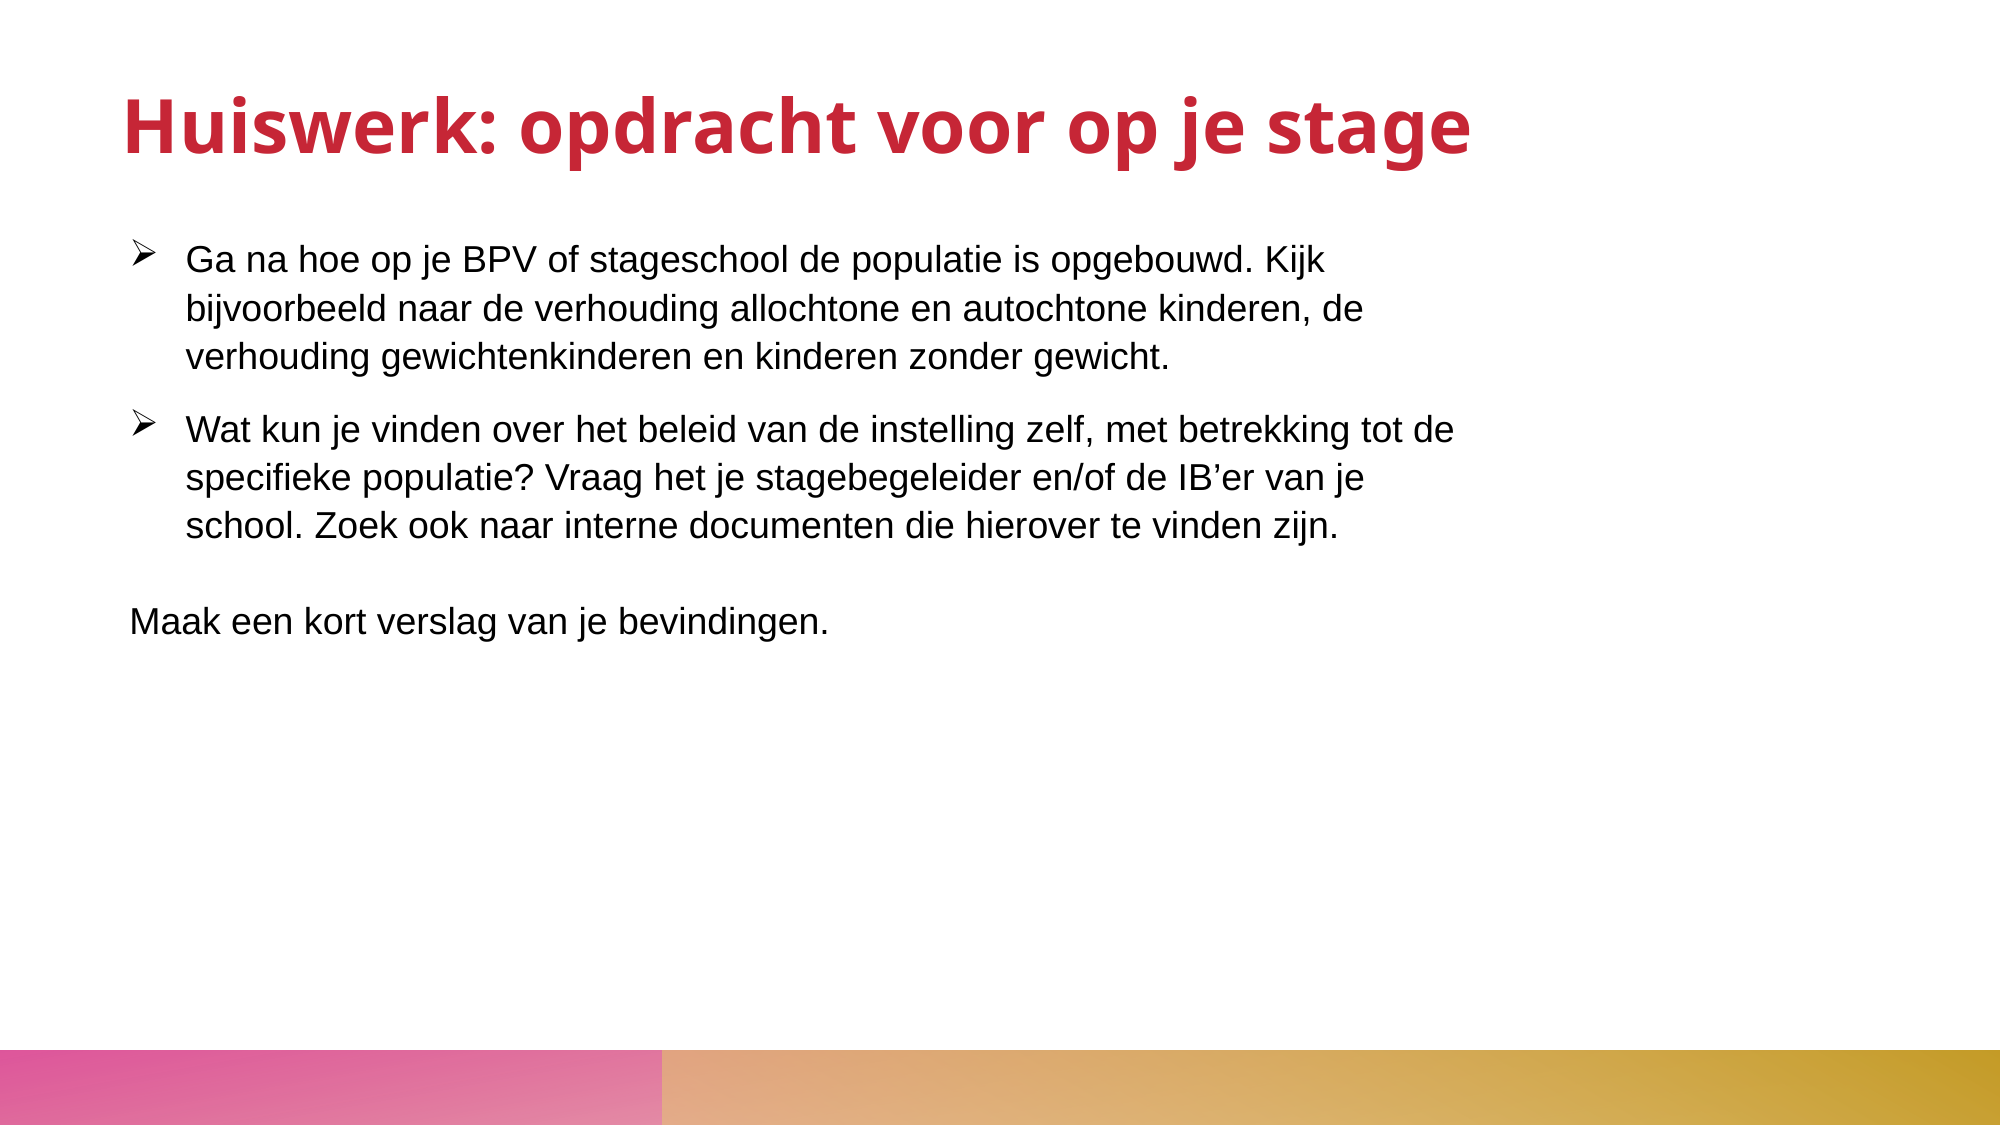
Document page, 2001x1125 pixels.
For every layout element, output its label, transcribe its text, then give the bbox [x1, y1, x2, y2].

text_box Huiswerk: opdracht voor op je stage [106, 71, 1489, 177]
text_box Ga na hoe op je BPV of stageschool de populatie is opgebouwd. Kijk bijvoorbeeld naar de verhouding allochtone en autochtone kinderen, de verhouding gewichtenkinderen en kinderen zonder gewicht. Wat kun je vinden over het beleid van de instelling zelf, met betrekking tot de specifieke populatie? Vraag het je stagebegeleider en/of de IB’er van je school. Zoek ook naar interne documenten die hierover te vinden zijn. Maak een kort verslag van je bevindingen. [114, 224, 1499, 650]
